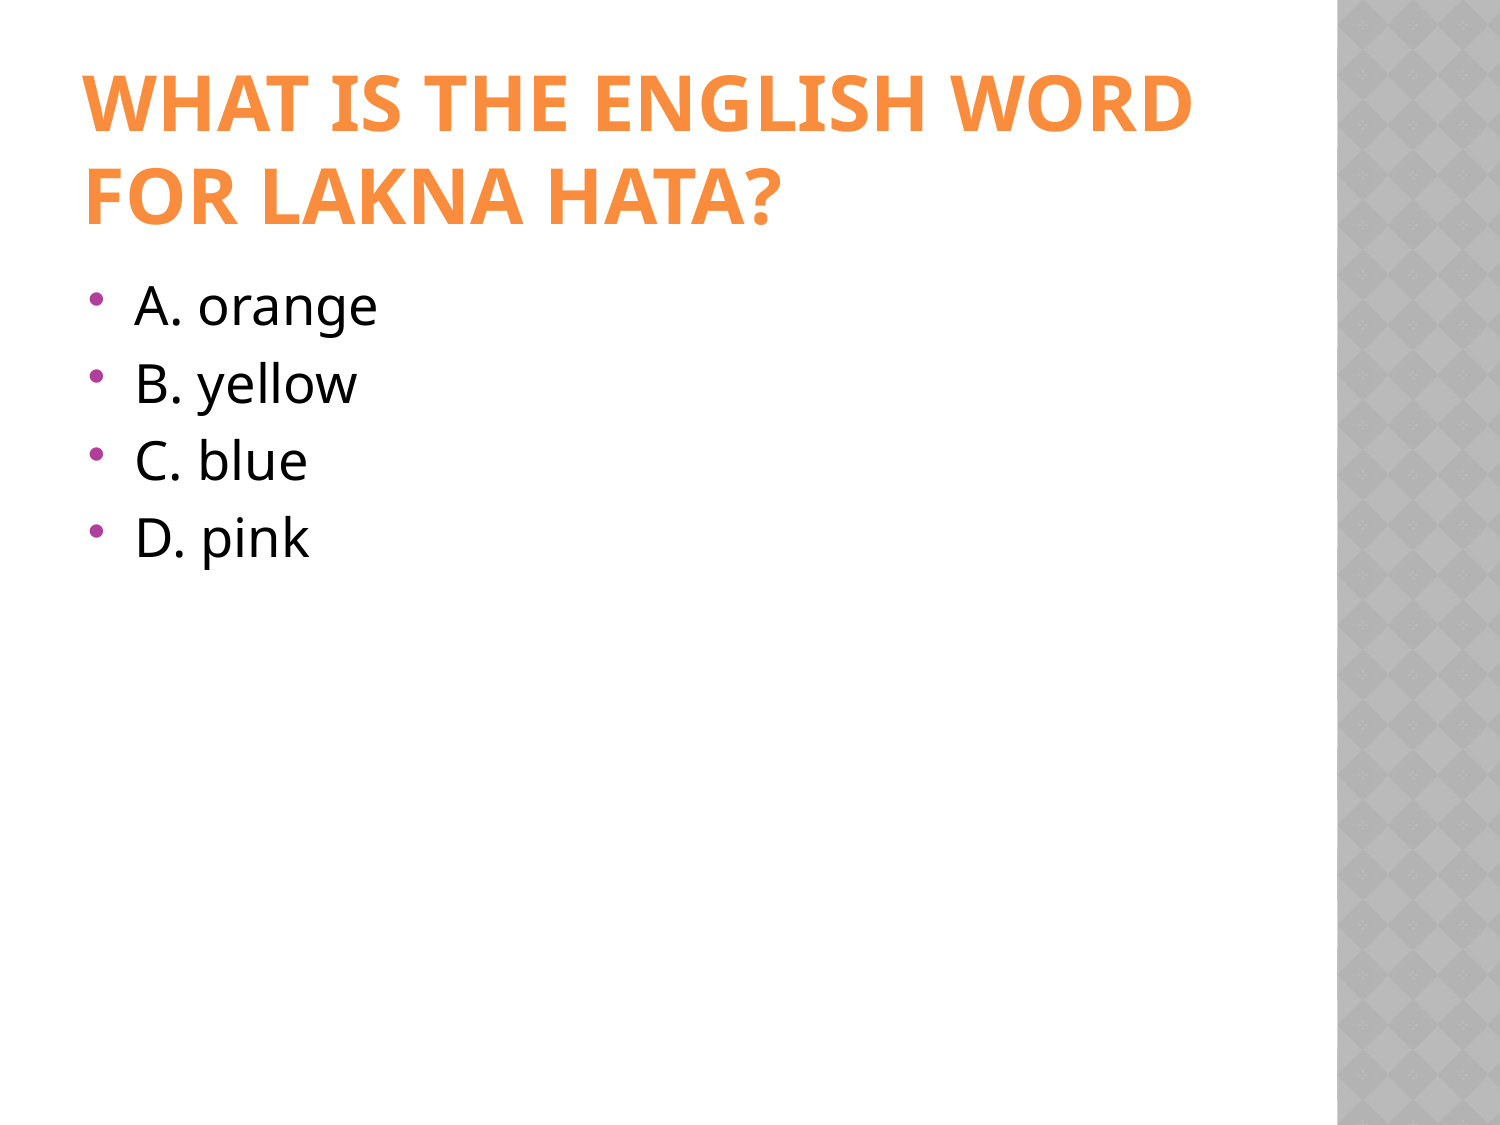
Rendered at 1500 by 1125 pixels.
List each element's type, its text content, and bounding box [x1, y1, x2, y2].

list A. orange B. yellow C. blue D. pink [75, 264, 1263, 1059]
title What is the english word for lakna hata? [75, 52, 1263, 240]
